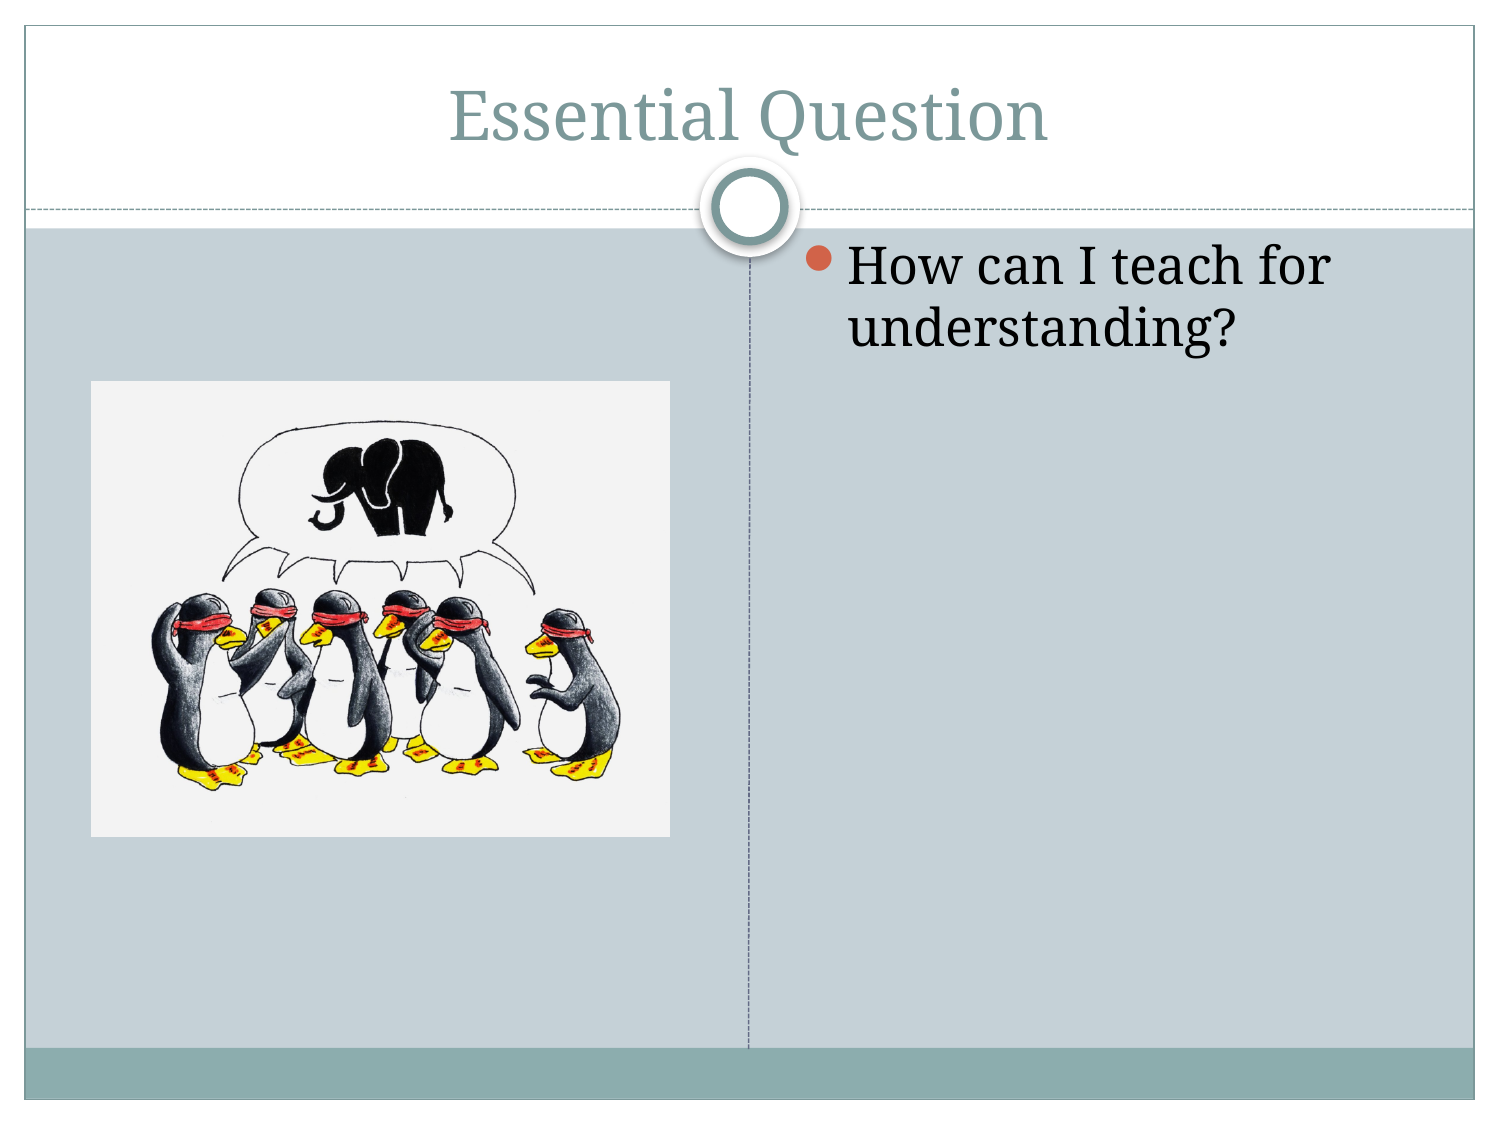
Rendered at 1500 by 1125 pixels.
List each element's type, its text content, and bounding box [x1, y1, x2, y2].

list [91, 381, 670, 837]
title Essential Question [49, 37, 1450, 162]
list How can I teach for understanding? [787, 224, 1450, 993]
